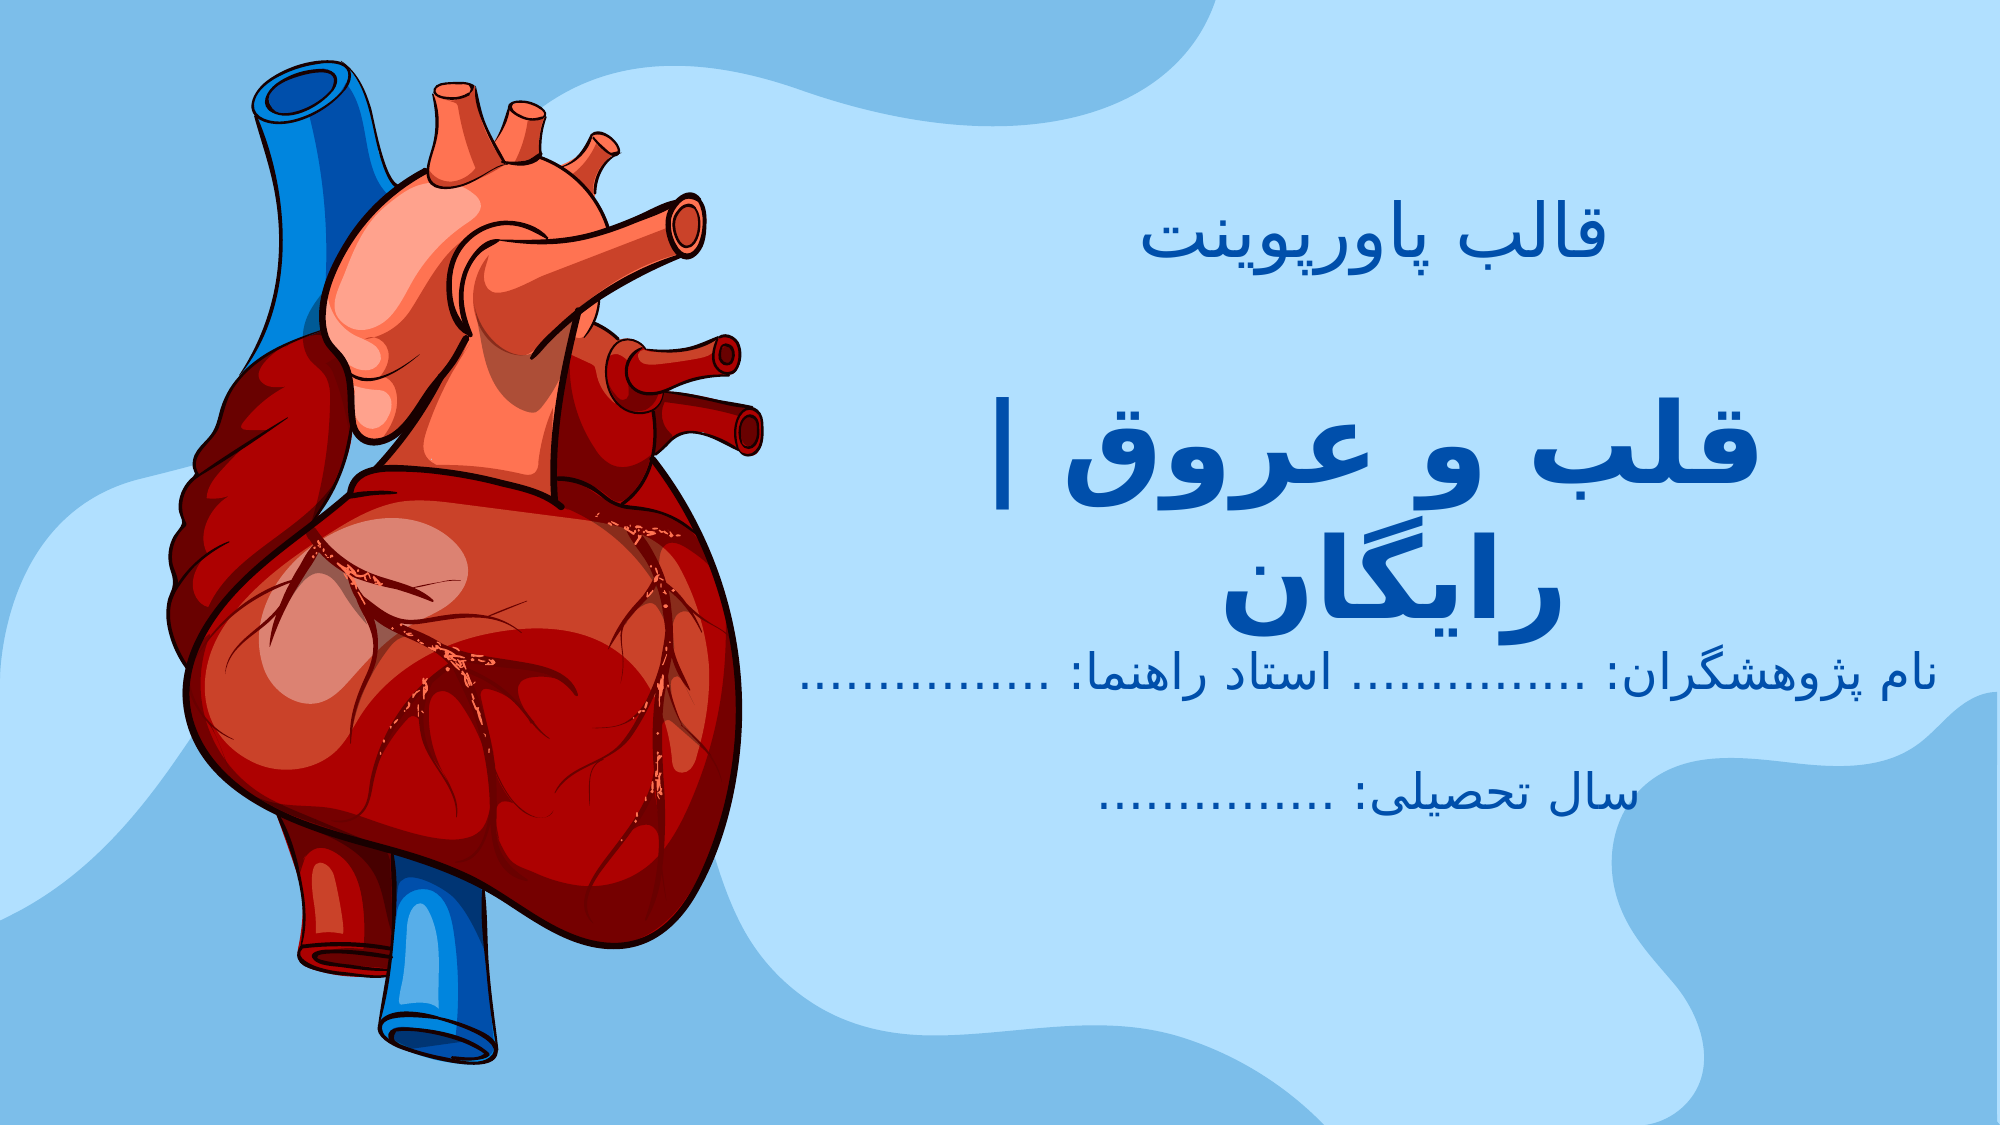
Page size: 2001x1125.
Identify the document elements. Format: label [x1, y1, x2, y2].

text_box [165, 59, 765, 1065]
text_box [645, 175, 2000, 815]
